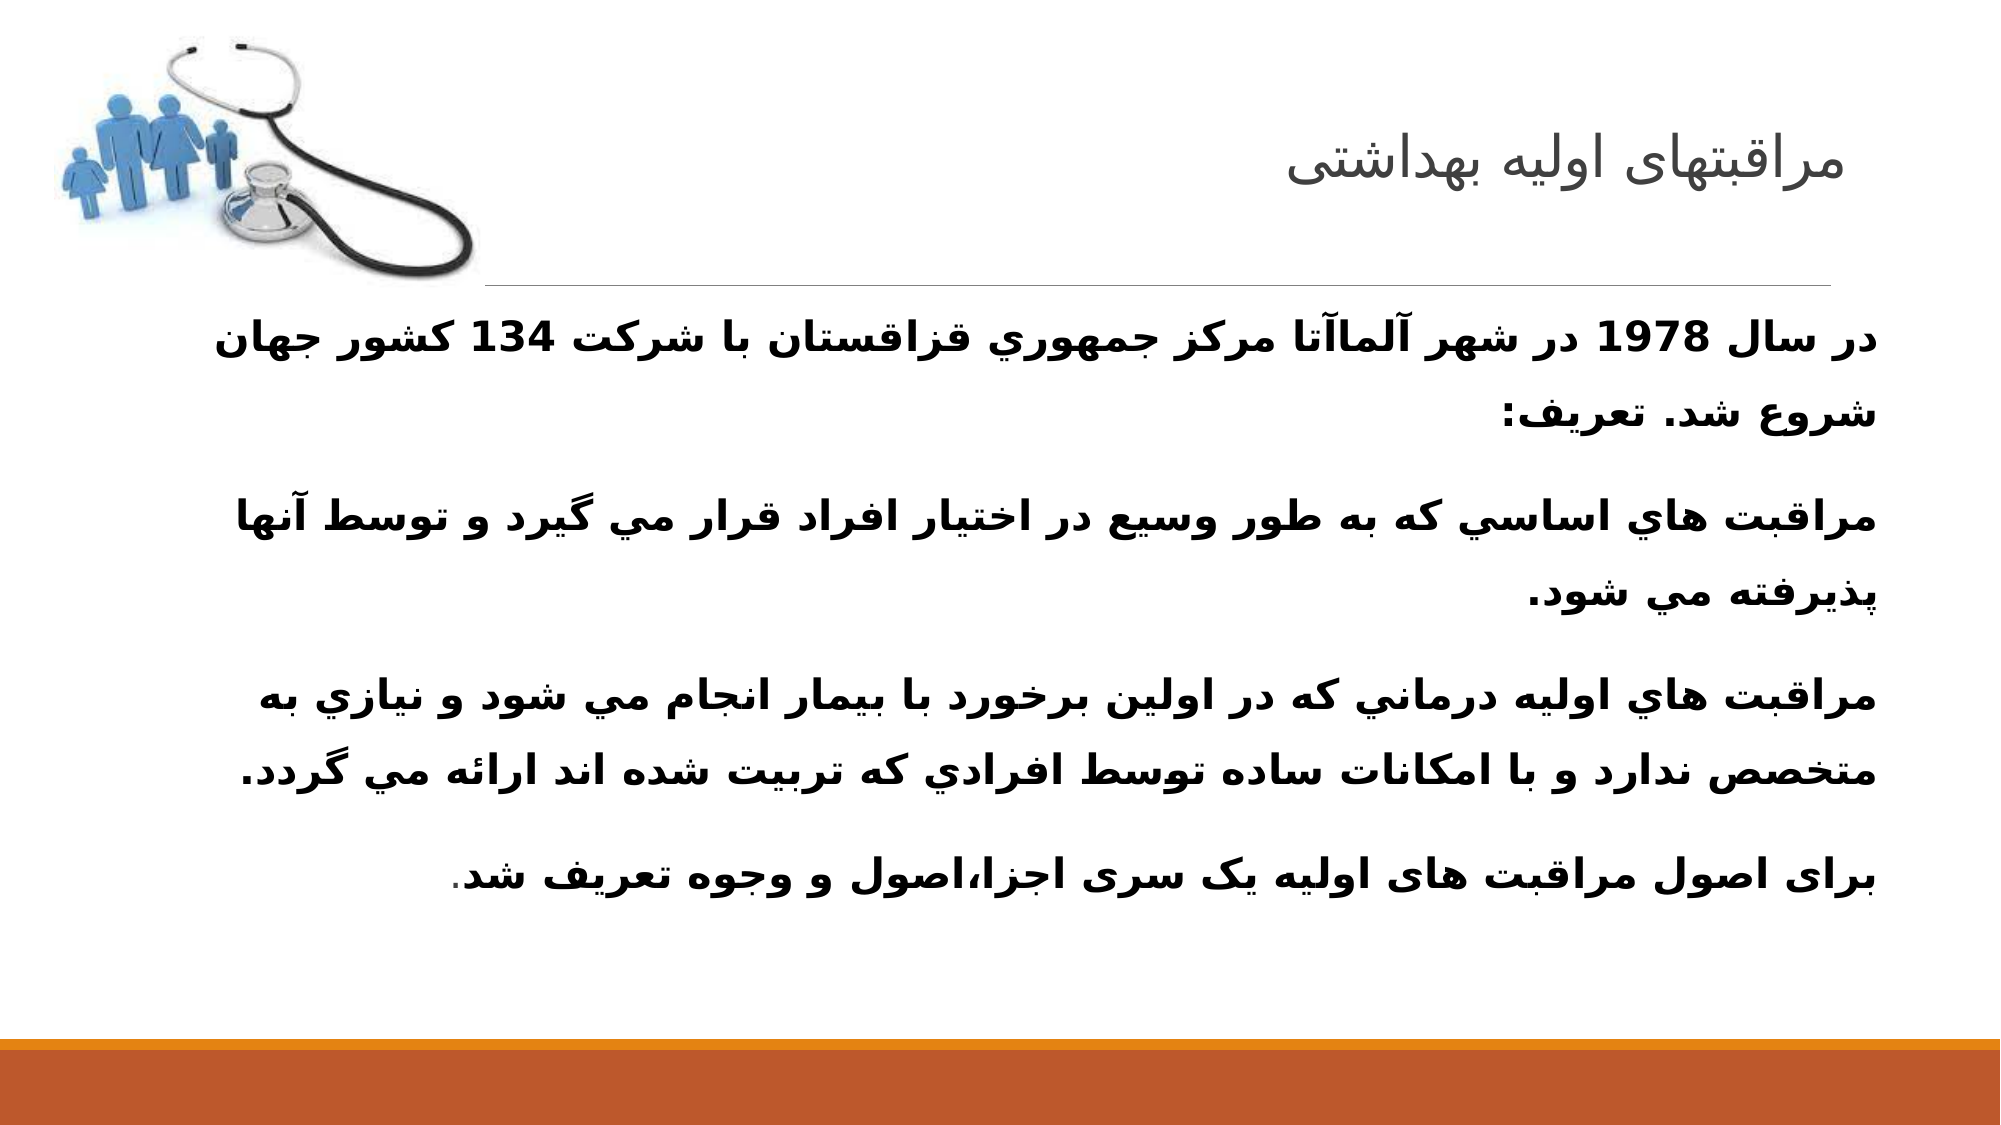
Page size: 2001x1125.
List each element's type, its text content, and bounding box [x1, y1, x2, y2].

picture [54, 24, 485, 312]
list در سال 1978 در شهر آلماآتا مركز جمهوري قزاقستان با شركت 134 كشور جهان شروع شد. تعريف: مراقبت هاي اساسي كه به طور وسيع در اختيار افراد قرار مي گيرد و توسط آنها پذيرفته مي شود. مراقبت هاي اوليه درماني كه در اولين برخورد با بيمار انجام مي شود و نيازي به متخصص ندارد و با امكانات ساده توسط افرادي كه تربيت شده اند ارائه مي گردد. برای اصول مراقبت های اولیه یک سری اجزا،اصول و وجوه تعریف شد. [106, 277, 1894, 991]
title مراقبتهای اولیه بهداشتی [494, 104, 1863, 198]
